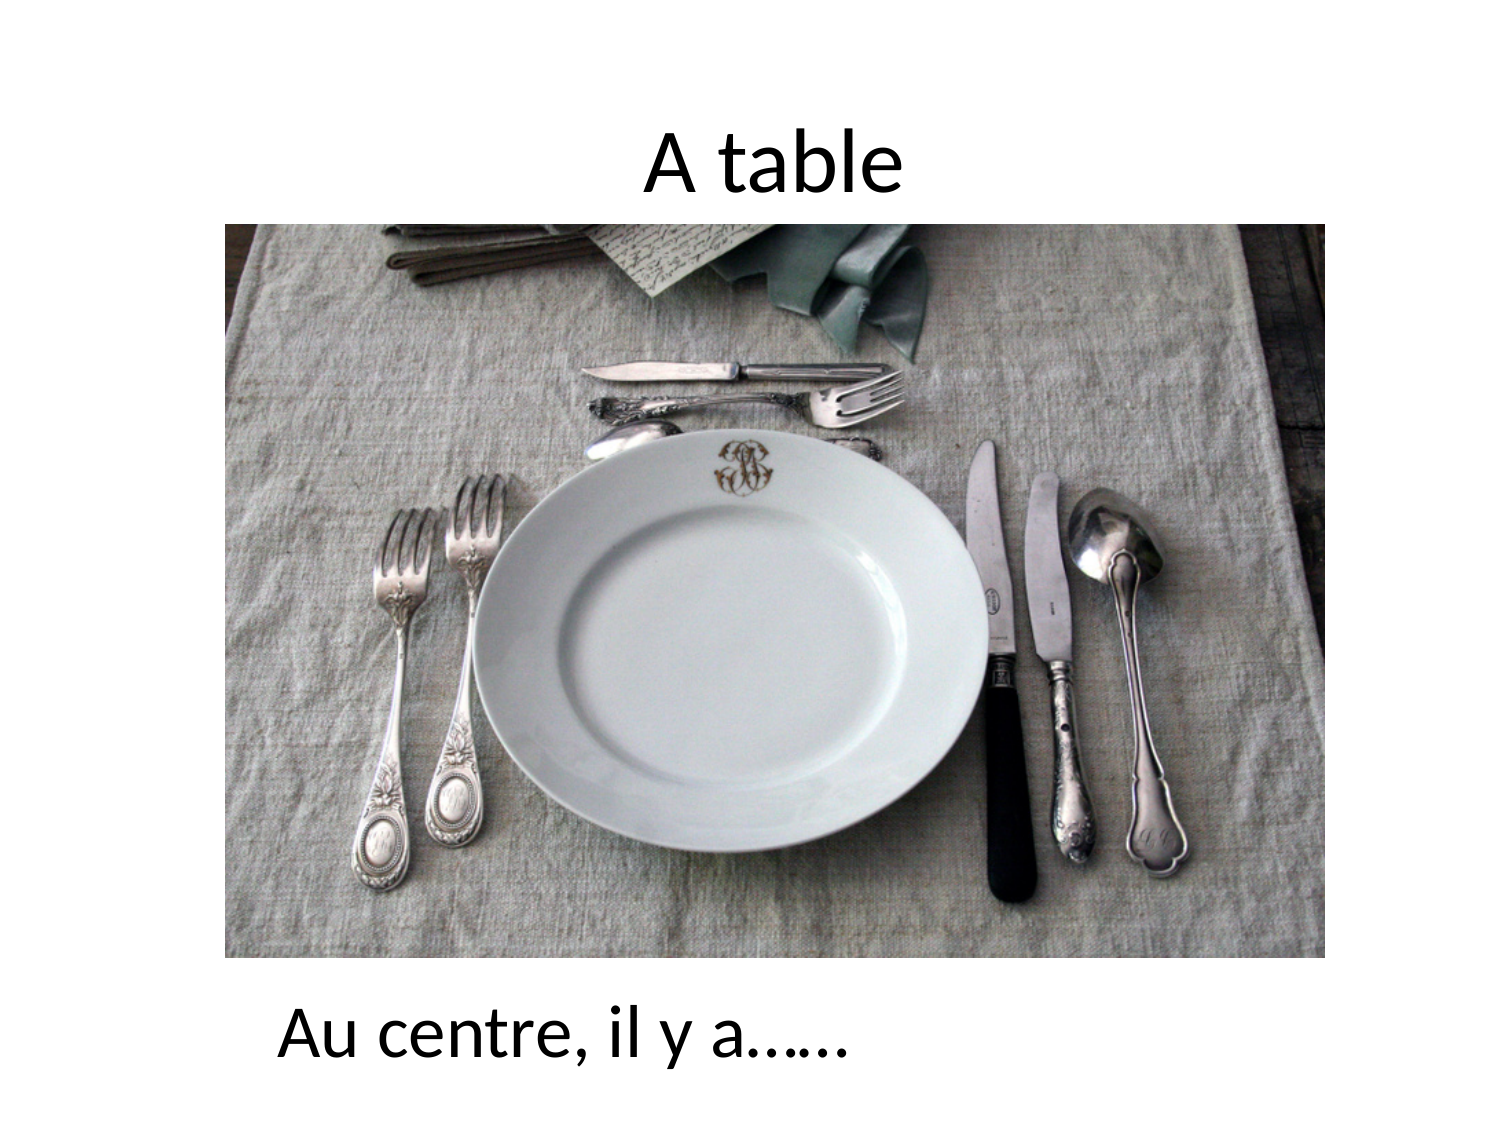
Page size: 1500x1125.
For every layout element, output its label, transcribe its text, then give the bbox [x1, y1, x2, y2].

title A table [137, 62, 1413, 250]
text_box Au centre, il y a…… [262, 974, 1350, 1080]
picture [224, 224, 1326, 959]
